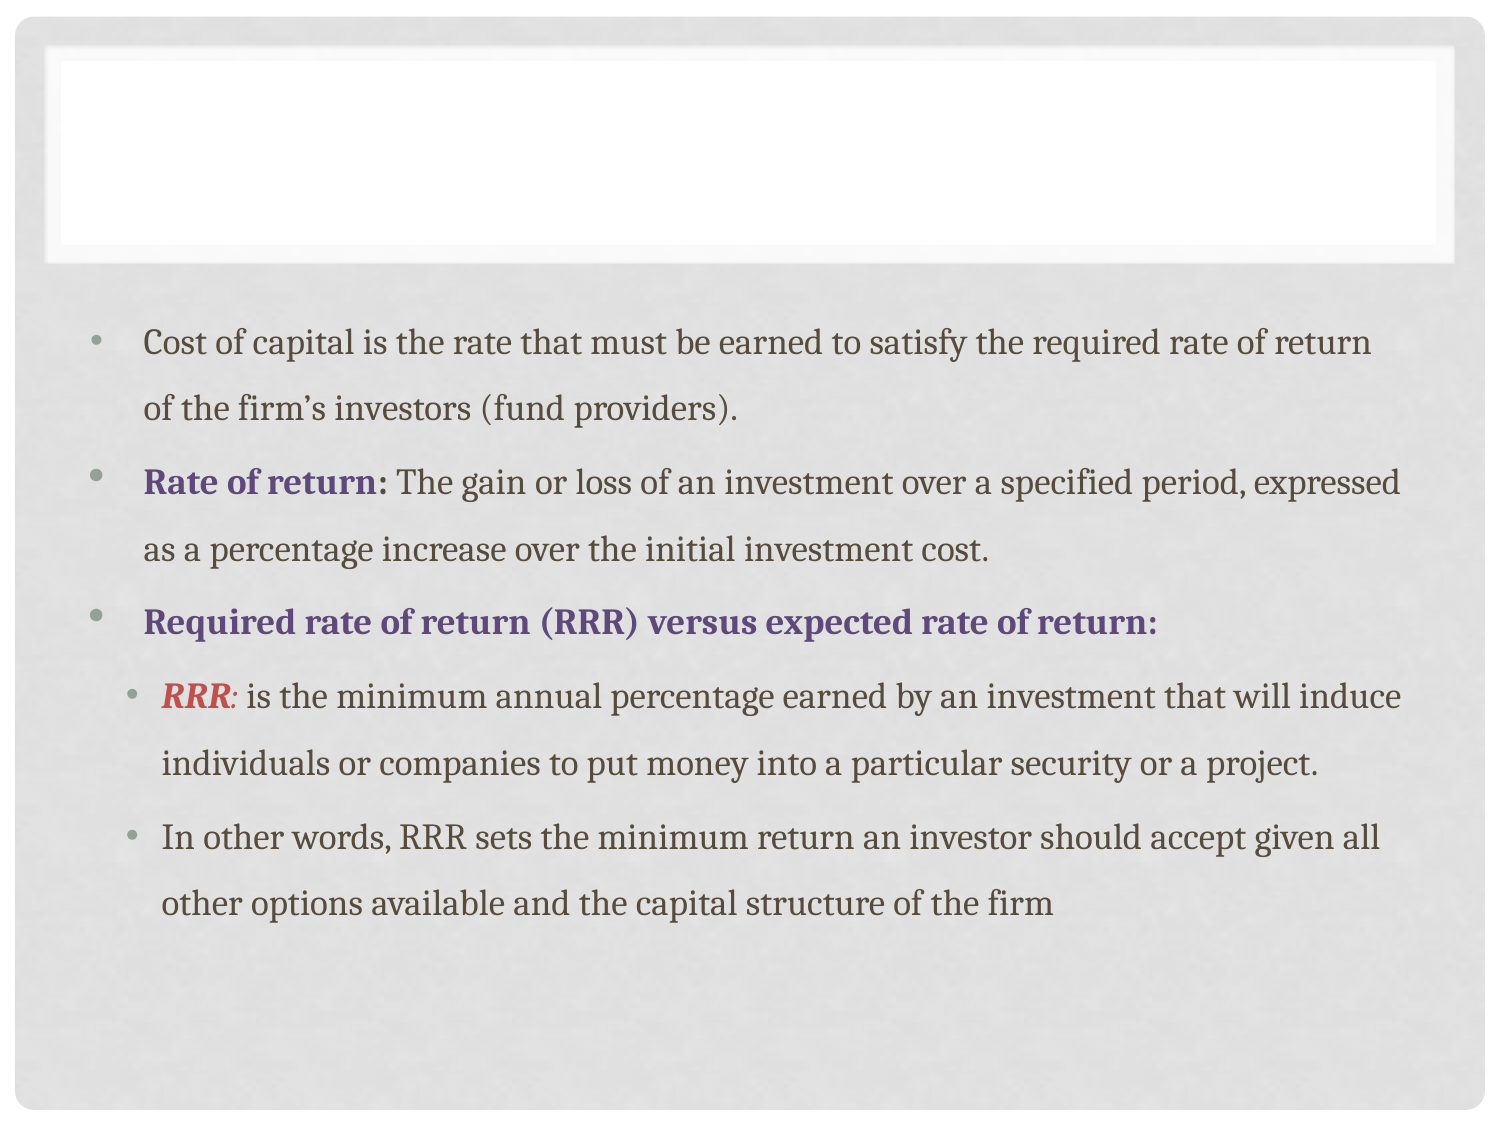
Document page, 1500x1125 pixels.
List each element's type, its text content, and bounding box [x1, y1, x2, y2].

list Cost of capital is the rate that must be earned to satisfy the required rate of return of the firm’s investors (fund providers). Rate of return: The gain or loss of an investment over a specified period, expressed as a percentage increase over the initial investment cost. Required rate of return (RRR) versus expected rate of return: RRR: is the minimum annual percentage earned by an investment that will induce individuals or companies to put money into a particular security or a project. In other words, RRR sets the minimum return an investor should accept given all other options available and the capital structure of the firm [75, 287, 1425, 1005]
